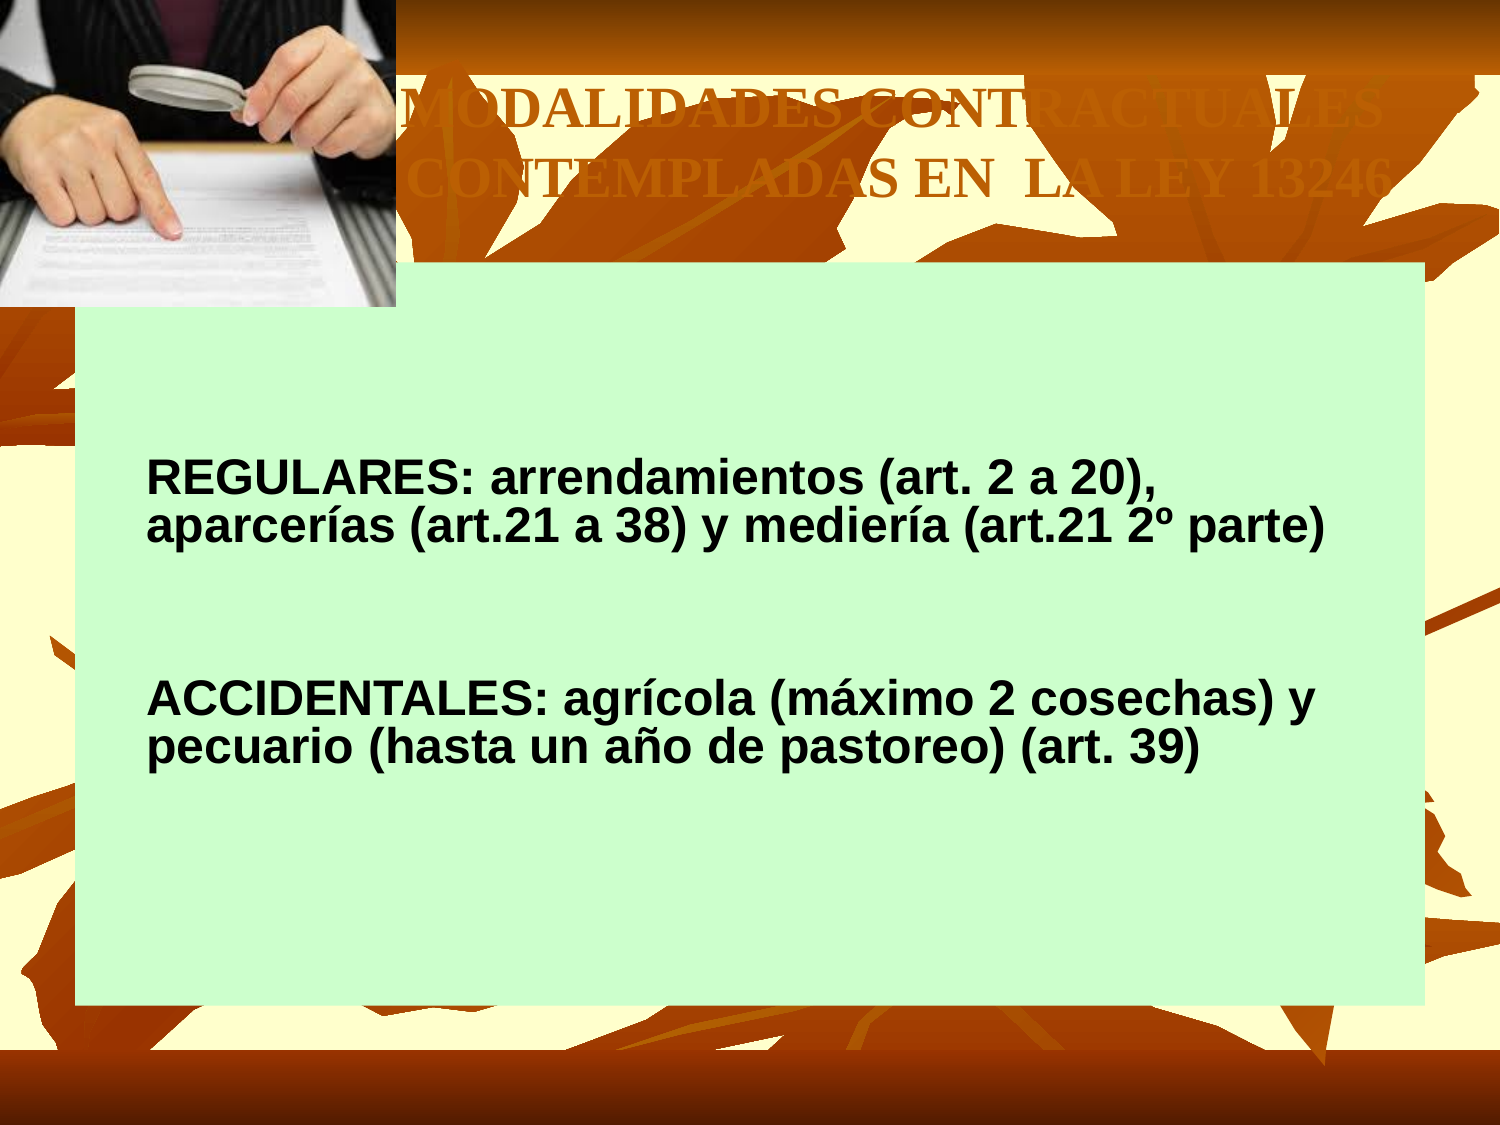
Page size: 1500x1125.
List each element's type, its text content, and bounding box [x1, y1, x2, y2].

picture [0, 0, 396, 307]
list REGULARES: arrendamientos (art. 2 a 20), aparcerías (art.21 a 38) y mediería (art.21 2º parte) ACCIDENTALES: agrícola (máximo 2 cosechas) y pecuario (hasta un año de pastoreo) (art. 39) [74, 262, 1426, 1006]
title MODALIDADES CONTRACTUALES CONTEMPLADAS EN LA LEY 13246 [399, 45, 1426, 234]
